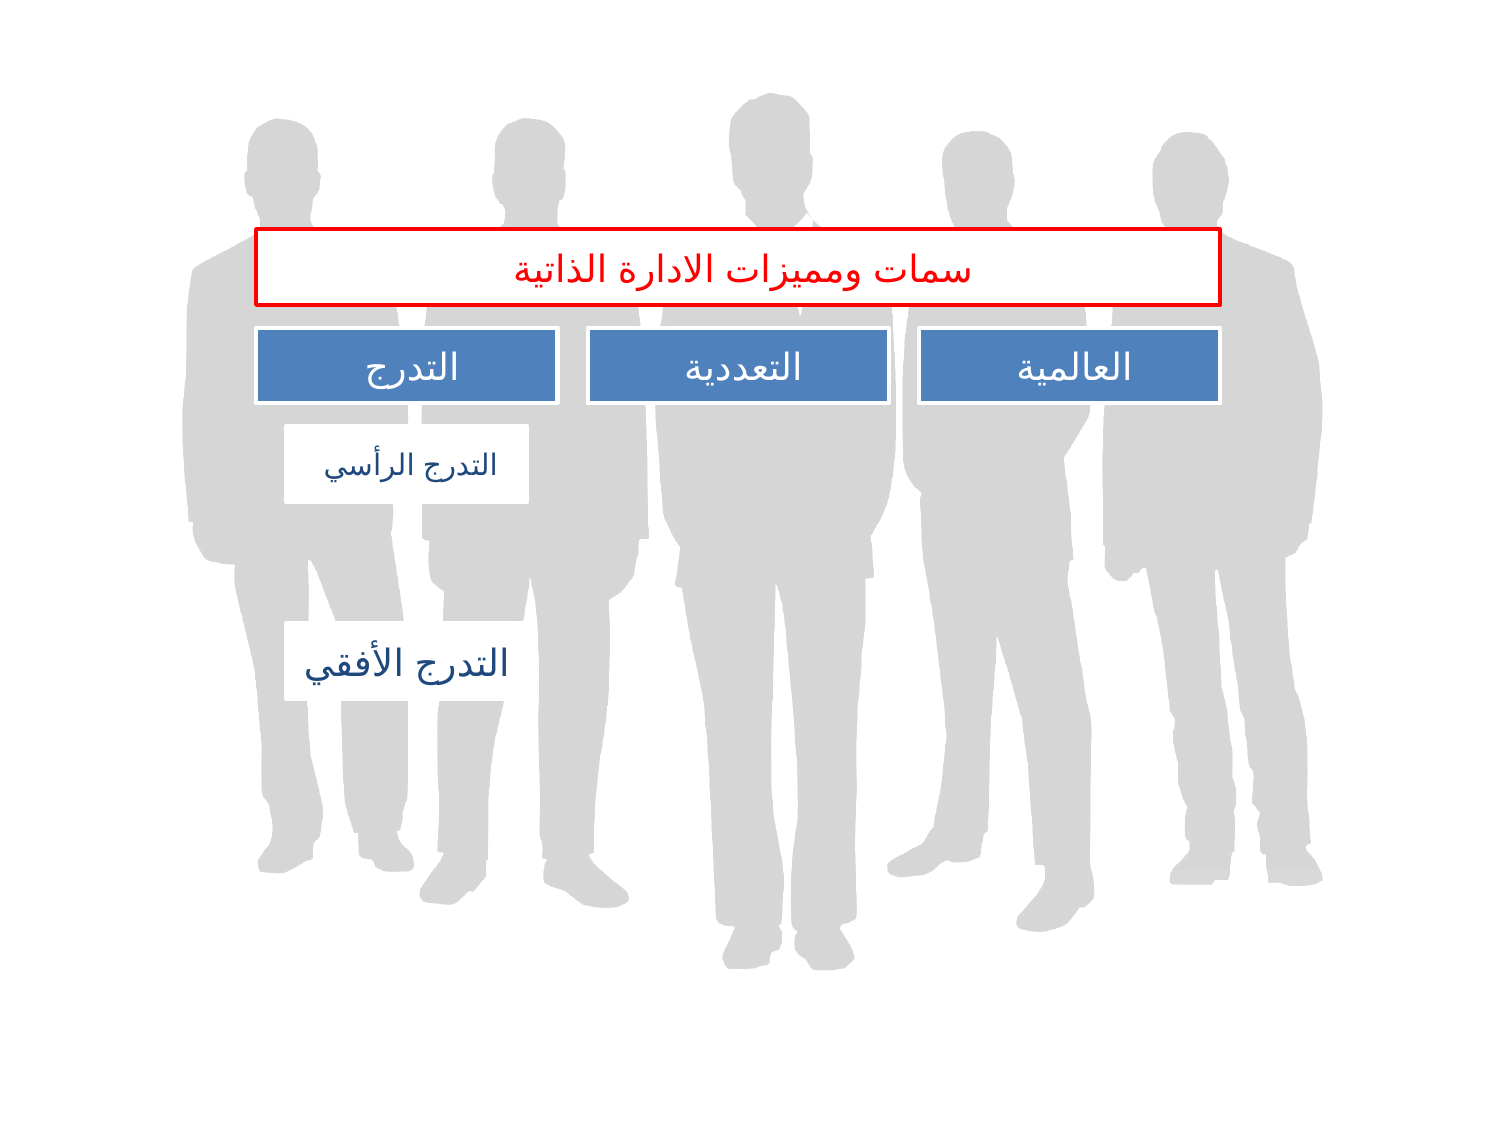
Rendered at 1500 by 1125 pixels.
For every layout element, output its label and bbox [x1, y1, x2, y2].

picture [0, 0, 1500, 1125]
text_box [135, 228, 1341, 897]
